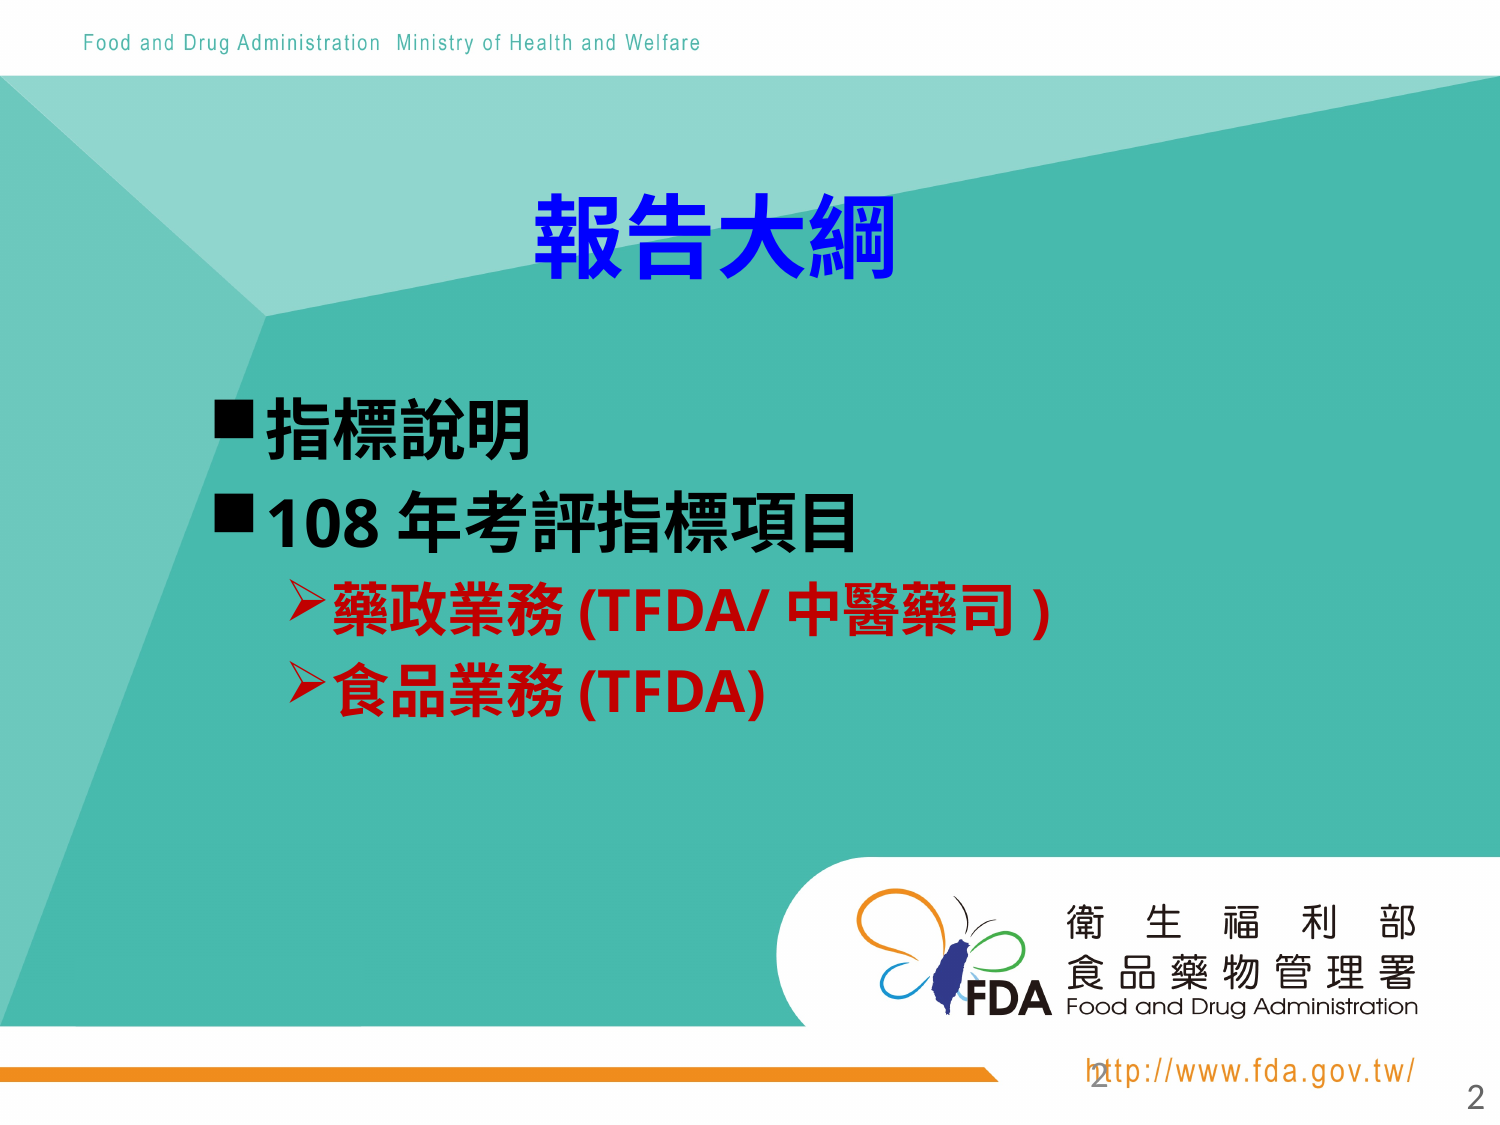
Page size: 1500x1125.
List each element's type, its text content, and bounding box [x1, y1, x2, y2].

list 指標說明 108年考評指標項目 藥政業務(TFDA/中醫藥司) 食品業務(TFDA) [194, 380, 1400, 1123]
picture [0, 0, 1500, 1125]
title 報告大綱 [41, 172, 1392, 361]
slide_number 2 [1074, 1042, 1425, 1103]
